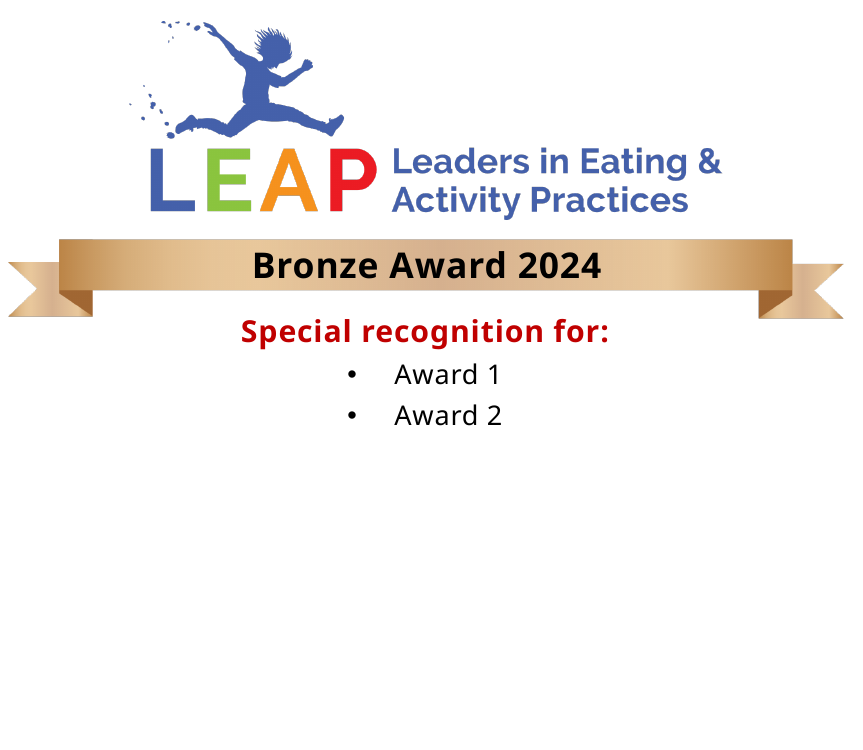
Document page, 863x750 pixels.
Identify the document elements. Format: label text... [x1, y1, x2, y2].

picture [1, 0, 863, 338]
list Special recognition for: Award 1 Award 2 [92, 309, 758, 604]
title Bronze Award 2024 [65, 240, 788, 294]
